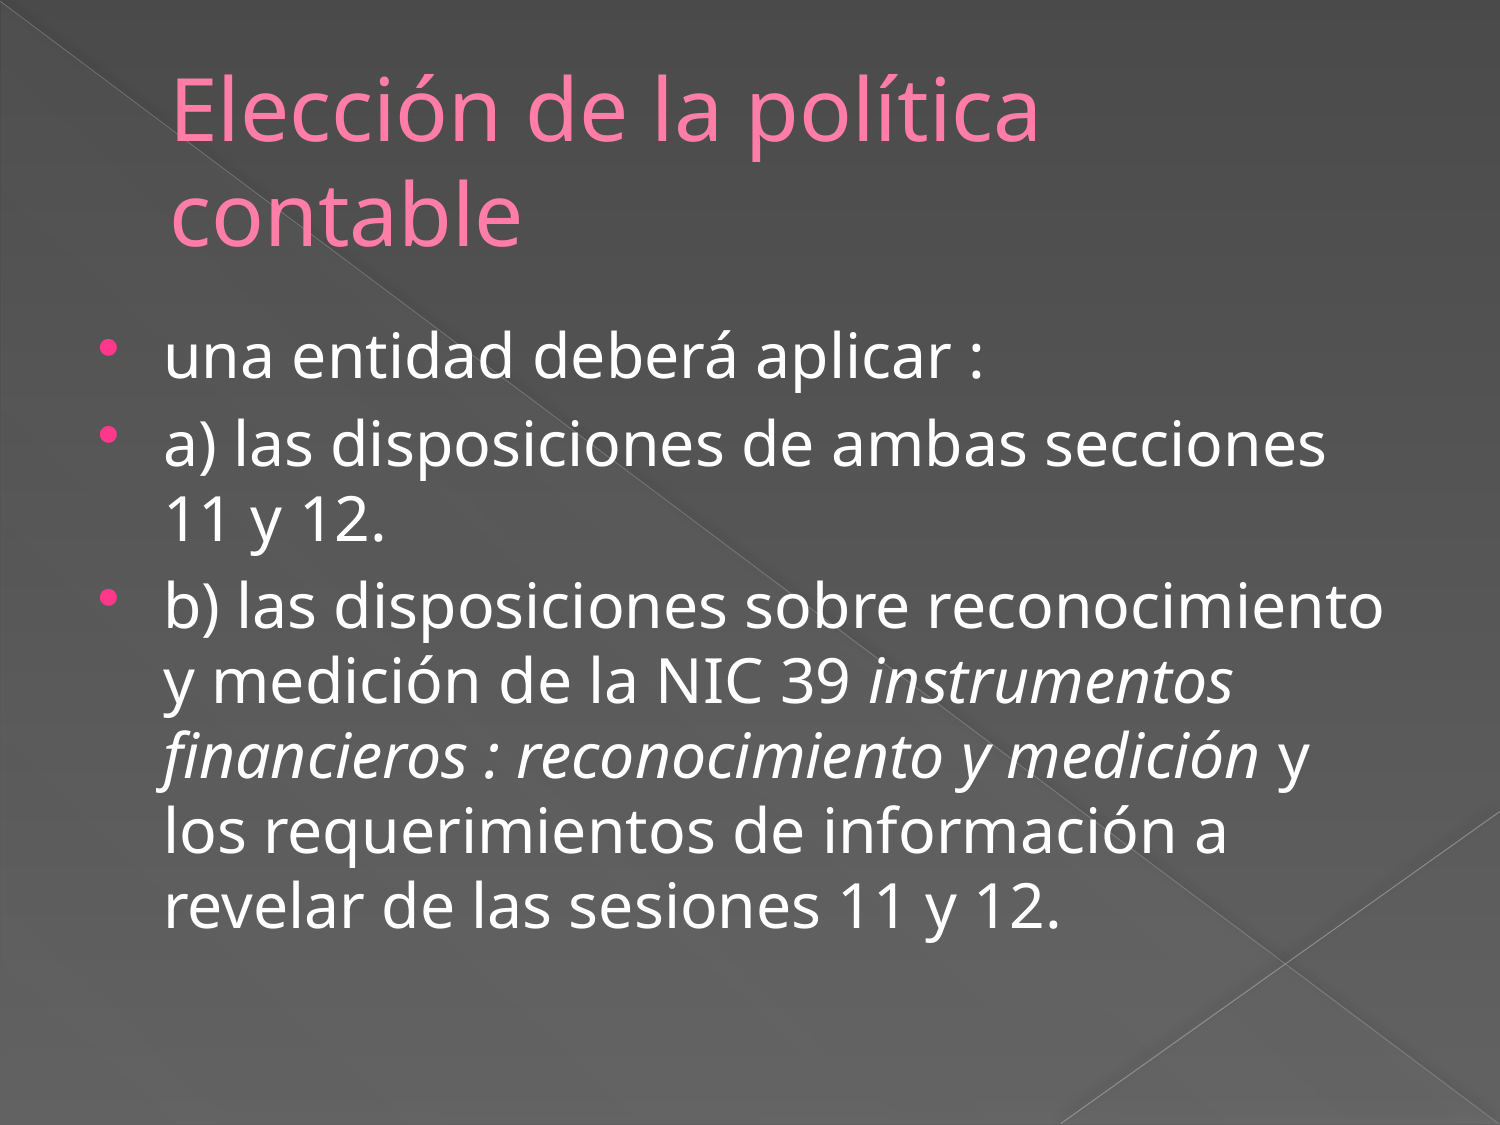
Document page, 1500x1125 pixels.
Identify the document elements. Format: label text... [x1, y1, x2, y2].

title Elección de la política contable [75, 43, 1425, 274]
list una entidad deberá aplicar : a) las disposiciones de ambas secciones 11 y 12. b) las disposiciones sobre reconocimiento y medición de la NIC 39 instrumentos financieros : reconocimiento y medición y los requerimientos de información a revelar de las sesiones 11 y 12. [75, 308, 1425, 1059]
